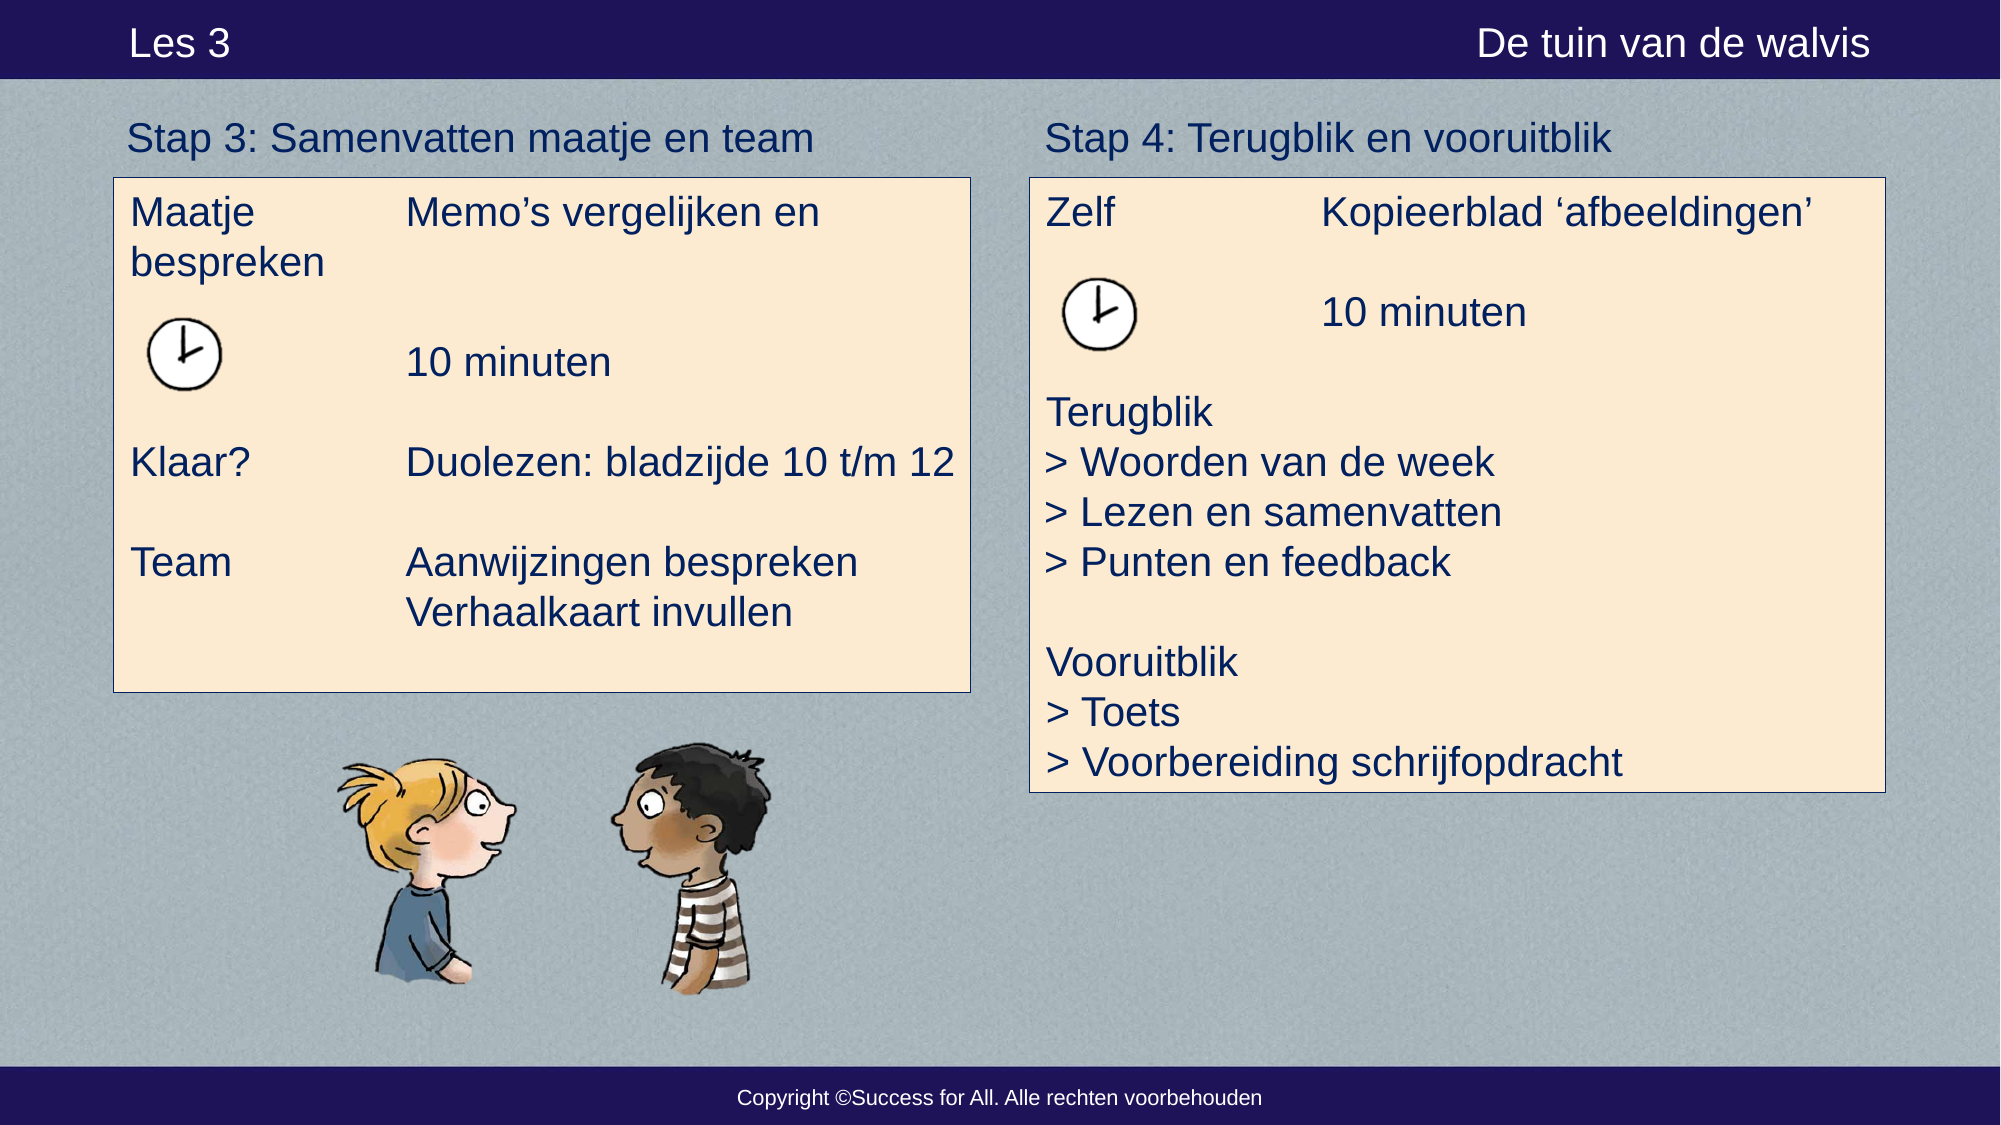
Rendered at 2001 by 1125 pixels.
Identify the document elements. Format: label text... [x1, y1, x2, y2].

text_box De tuin van de walvis [999, 8, 1886, 73]
text_box Maatje Memo’s vergelijken en bespreken 10 minuten Klaar? Duolezen: bladzijde 10 t/m 12 Team Aanwijzingen bespreken Verhaalkaart invullen [113, 177, 971, 693]
text_box Zelf Kopieerblad ‘afbeeldingen’ 10 minuten Terugblik > Woorden van de week > Lezen en samenvatten > Punten en feedback Vooruitblik > Toets > Voorbereiding schrijfopdracht [1029, 177, 1886, 793]
text_box Les 3 [114, 8, 354, 73]
text_box Stap 4: Terugblik en vooruitblik [1029, 102, 1822, 168]
text_box Stap 3: Samenvatten maatje en team [111, 102, 904, 168]
text_box Copyright ©Success for All. Alle rechten voorbehouden [0, 1076, 2000, 1125]
picture [0, 0, 2001, 1125]
